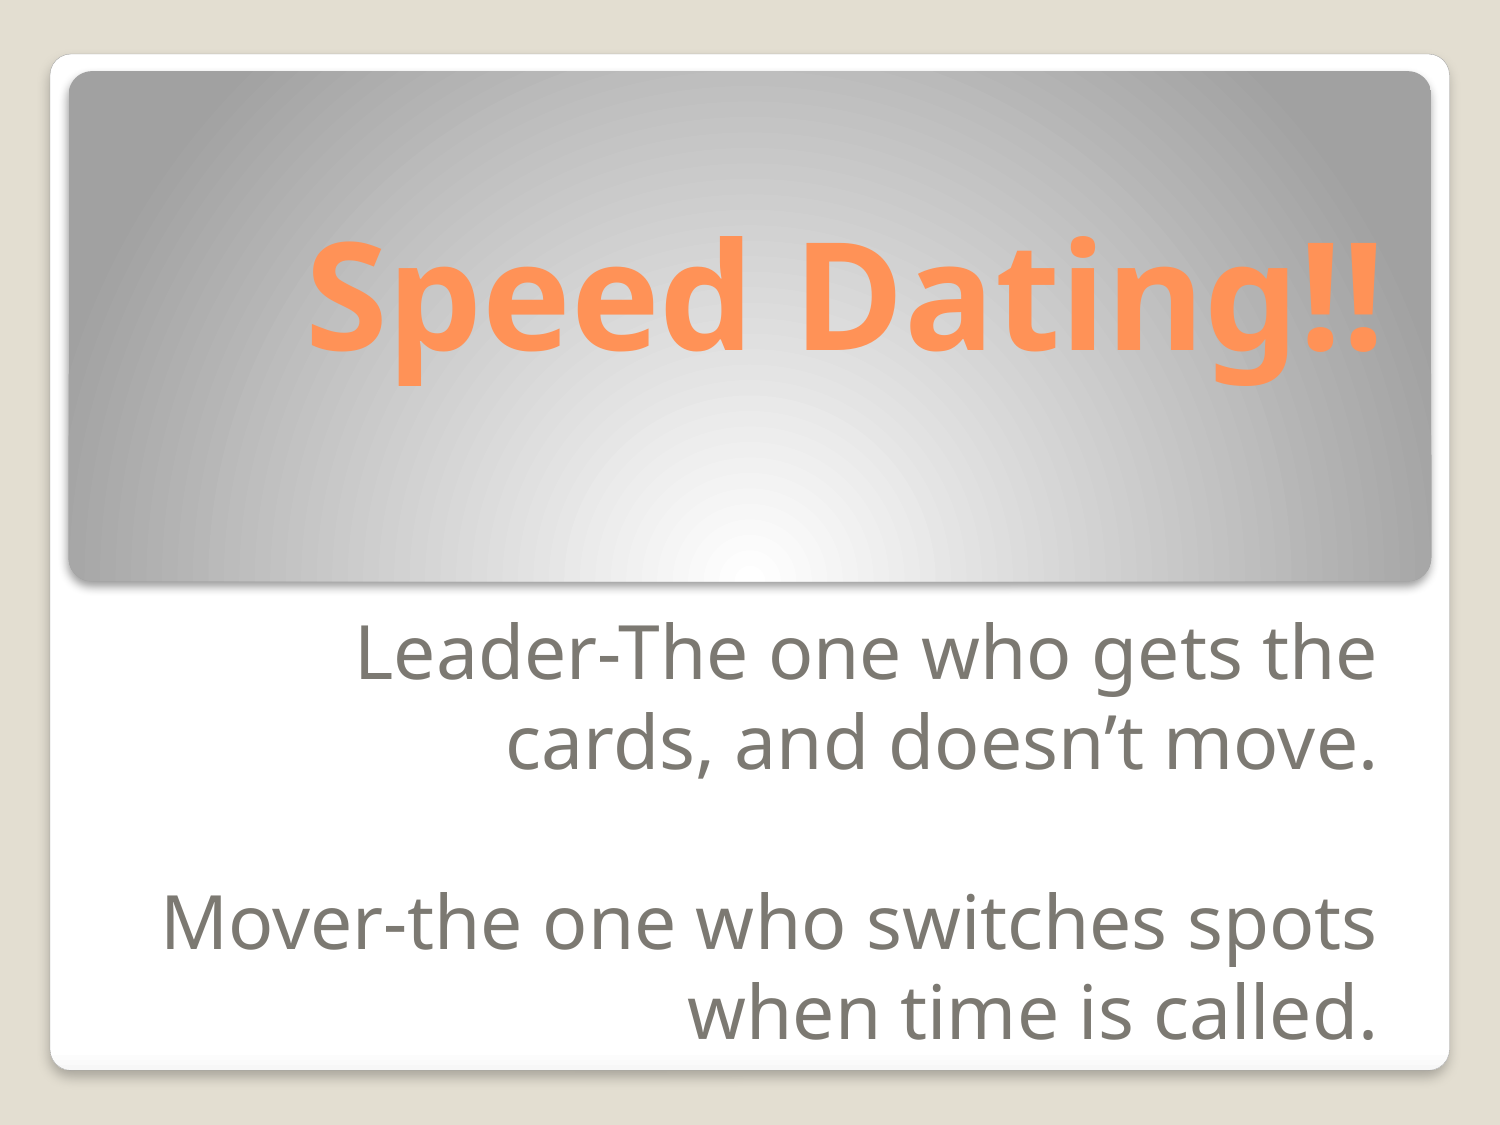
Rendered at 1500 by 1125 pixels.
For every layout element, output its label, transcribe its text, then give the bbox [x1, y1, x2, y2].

subtitle Leader-The one who gets the cards, and doesn’t move. Mover-the one who switches spots when time is called. [118, 604, 1394, 913]
title Speed Dating!! [118, 149, 1394, 388]
